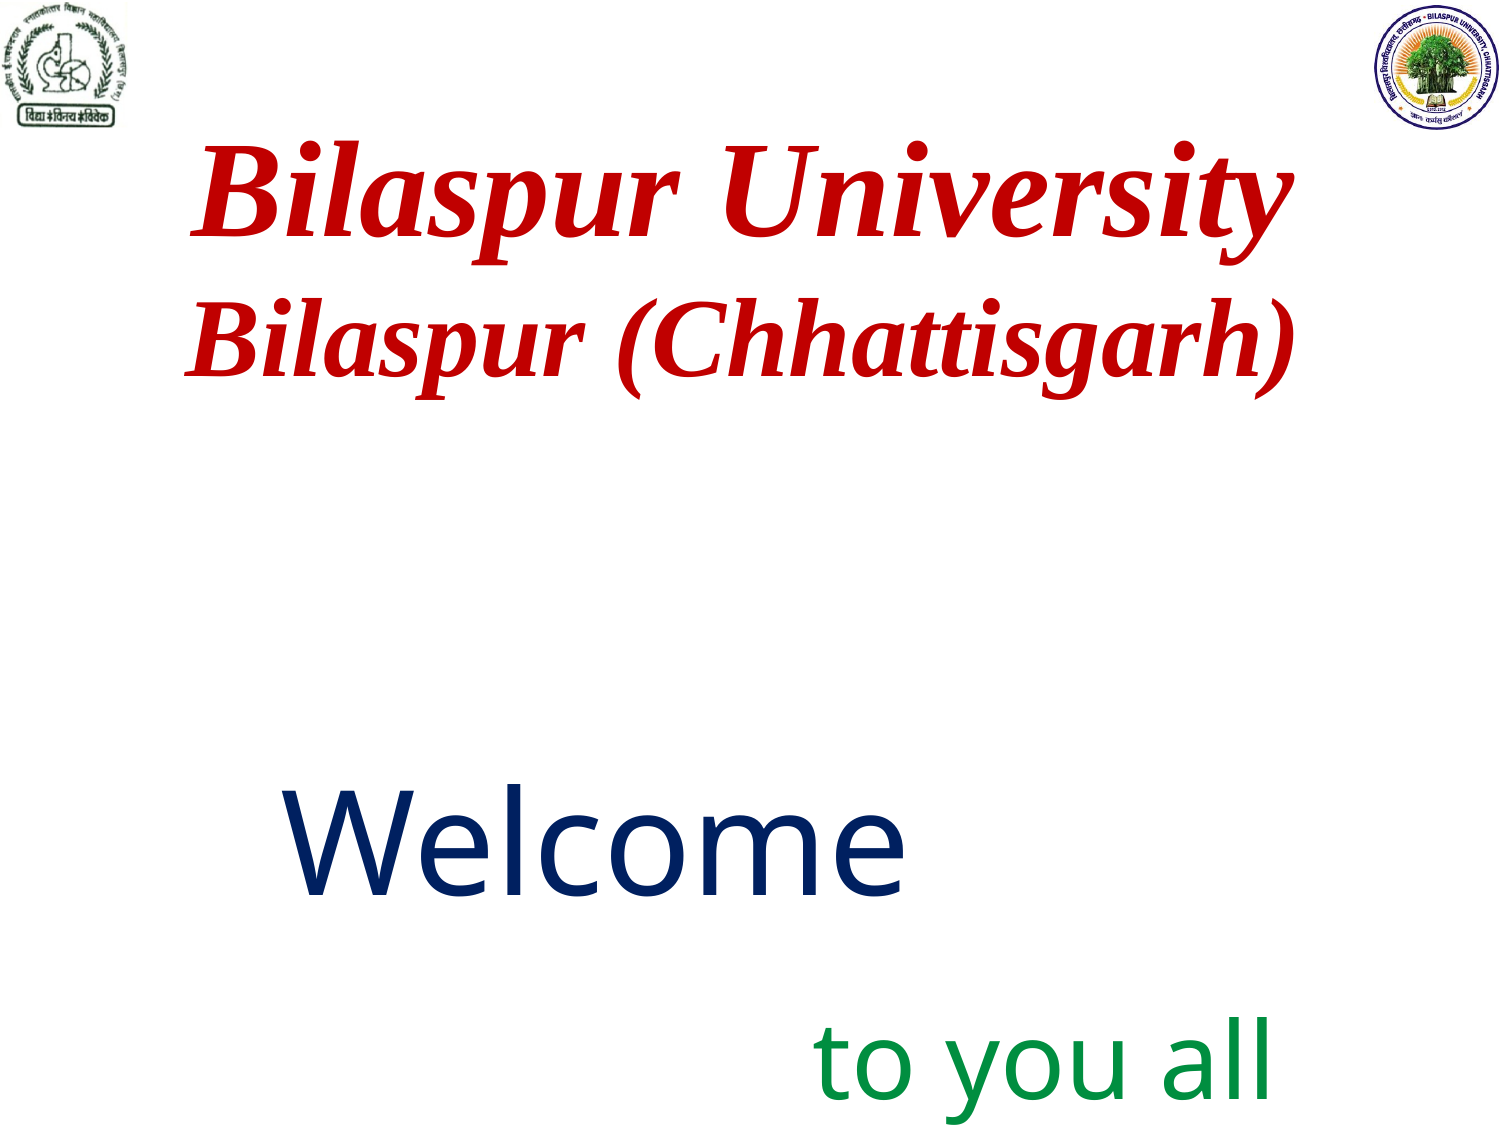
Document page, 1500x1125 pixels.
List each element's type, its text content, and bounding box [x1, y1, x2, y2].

picture [1374, 5, 1500, 130]
text_box Welcome to you all [0, 537, 1500, 1125]
picture [0, 2, 130, 130]
text_box Bilaspur University Bilaspur (Chhattisgarh) [99, 50, 1388, 448]
